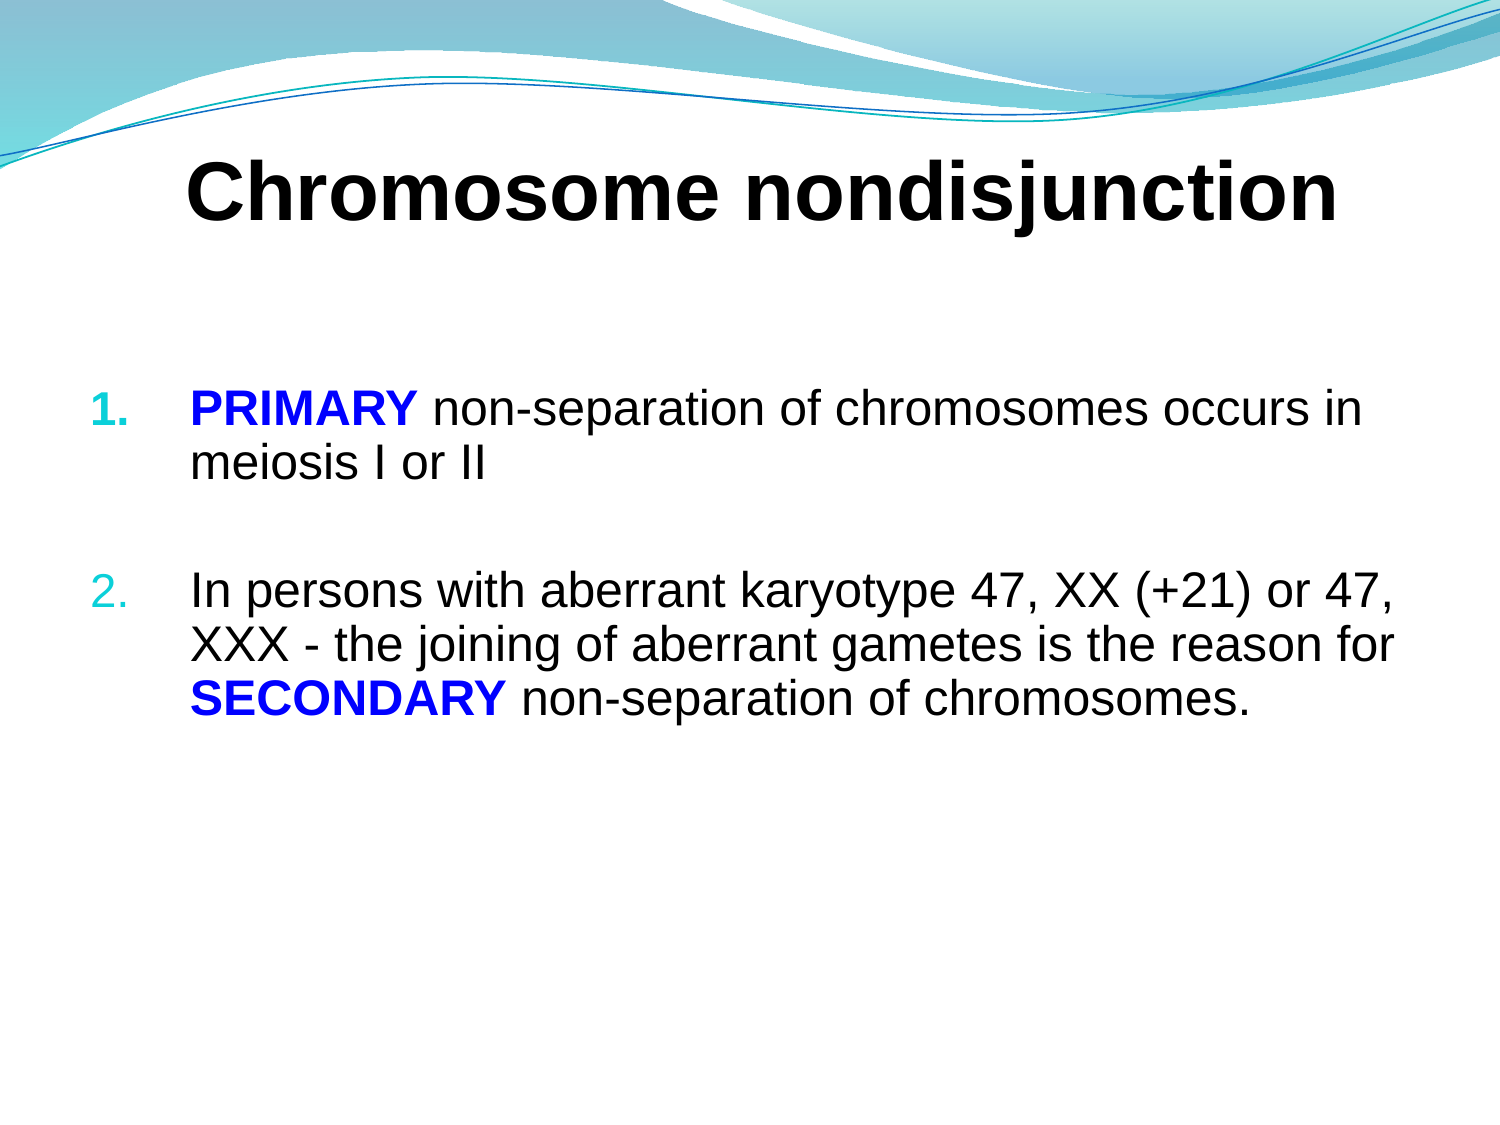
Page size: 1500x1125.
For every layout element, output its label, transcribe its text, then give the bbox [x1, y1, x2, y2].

title Chromosome nondisjunction [87, 50, 1438, 238]
list PRIMARY non-separation of chromosomes occurs in meiosis I or II In persons with aberrant karyotype 47, XX (+21) or 47, XXX - the joining of aberrant gametes is the reason for SECONDARY non-separation of chromosomes. [75, 375, 1425, 1096]
